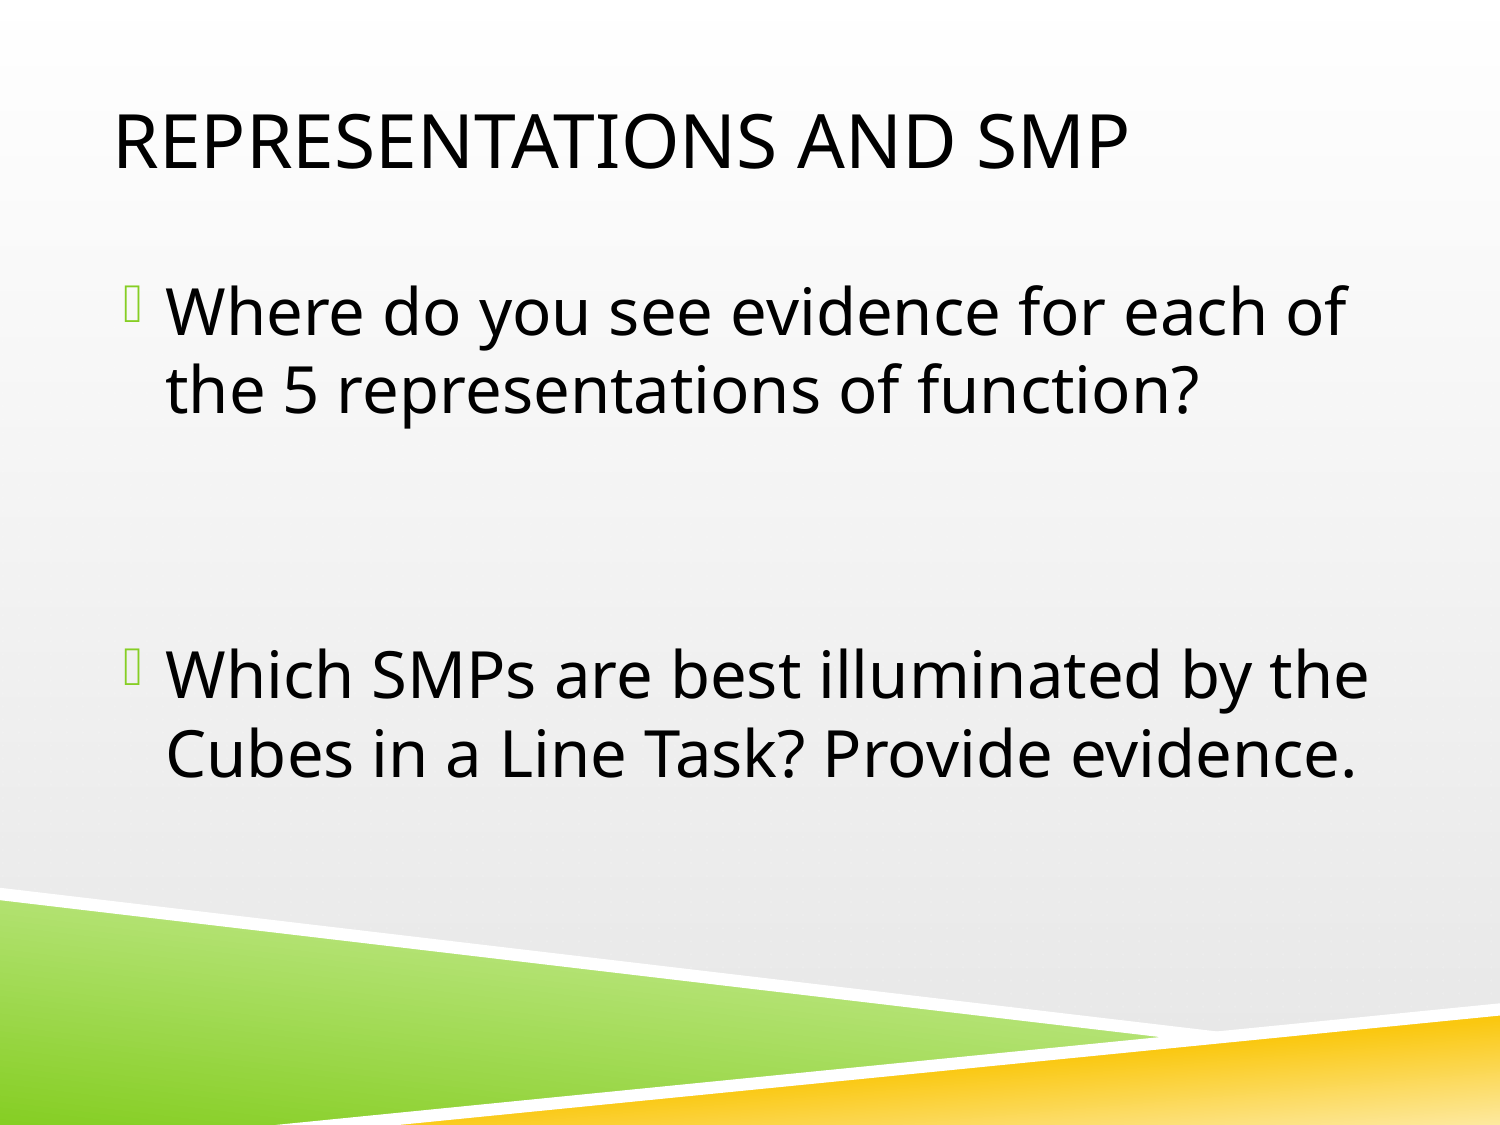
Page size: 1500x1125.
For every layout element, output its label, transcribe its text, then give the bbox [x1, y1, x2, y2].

title Representations and SMP [112, 45, 1388, 233]
list Where do you see evidence for each of the 5 representations of function? Which SMPs are best illuminated by the Cubes in a Line Task? Provide evidence. [112, 262, 1388, 875]
